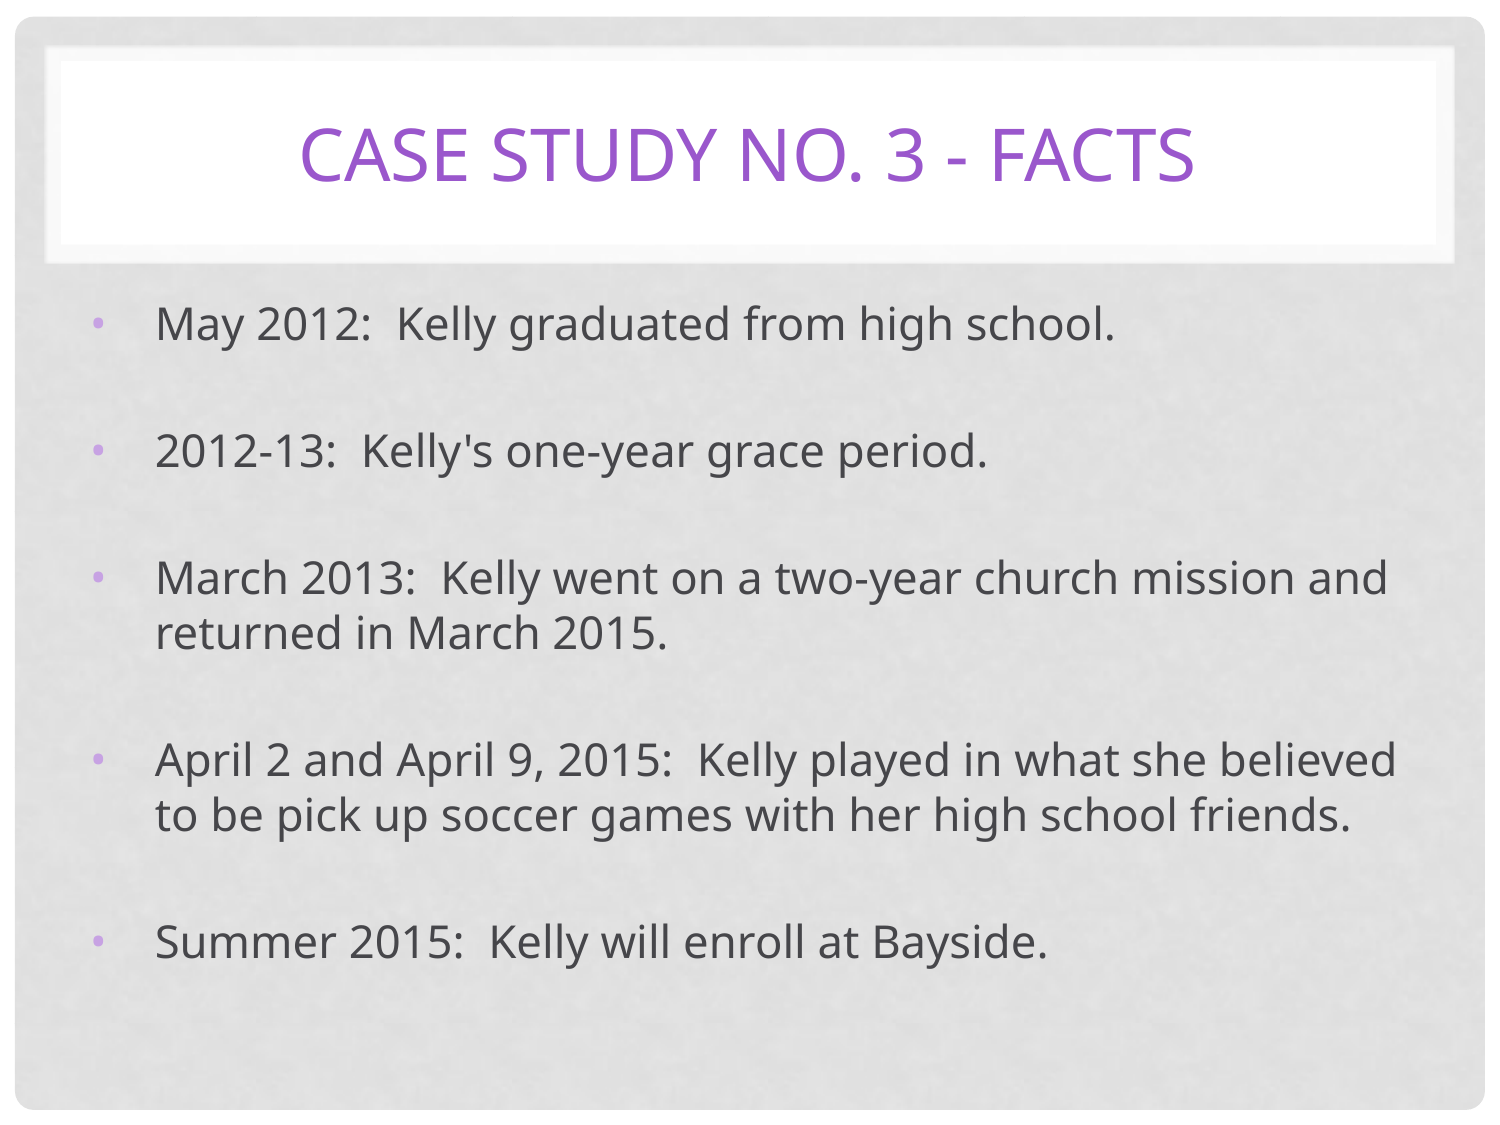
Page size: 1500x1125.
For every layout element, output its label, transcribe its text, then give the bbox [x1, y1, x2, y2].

title Case study no. 3 - facts [69, 66, 1425, 238]
list May 2012: Kelly graduated from high school. 2012-13: Kelly's one-year grace period. March 2013: Kelly went on a two-year church mission and returned in March 2015. April 2 and April 9, 2015: Kelly played in what she believed to be pick up soccer games with her high school friends. Summer 2015: Kelly will enroll at Bayside. [75, 287, 1425, 1005]
